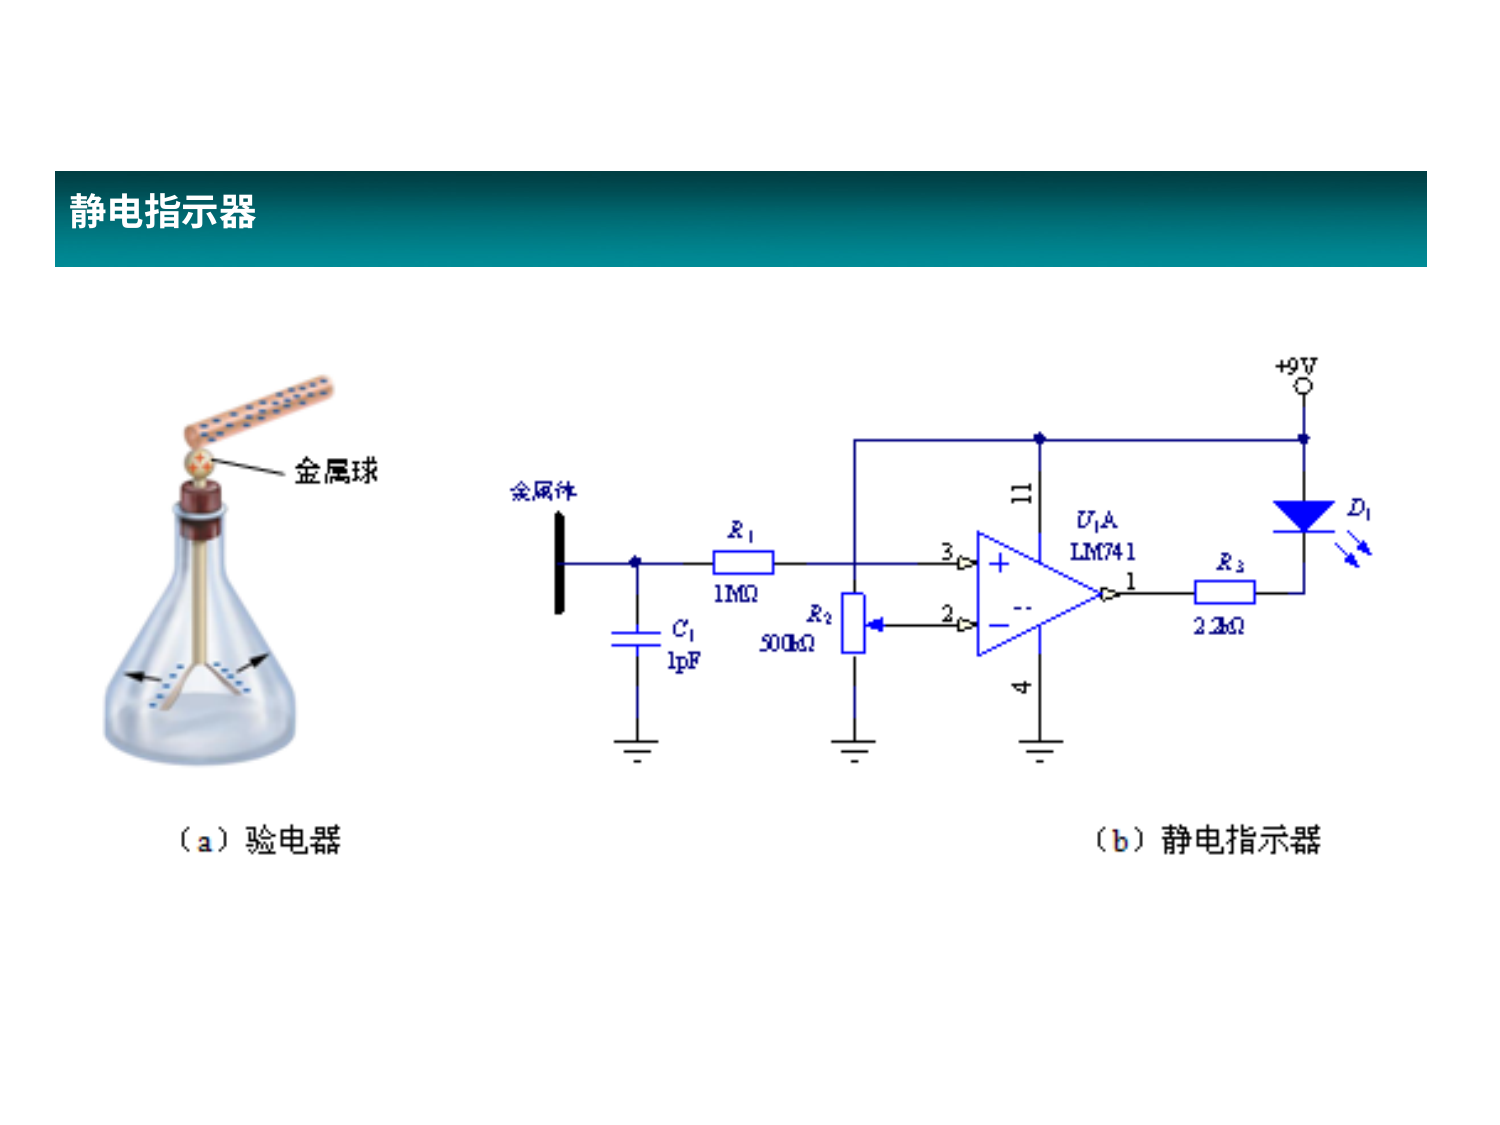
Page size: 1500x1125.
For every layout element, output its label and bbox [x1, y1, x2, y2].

picture [55, 170, 1428, 267]
picture [69, 341, 1385, 878]
